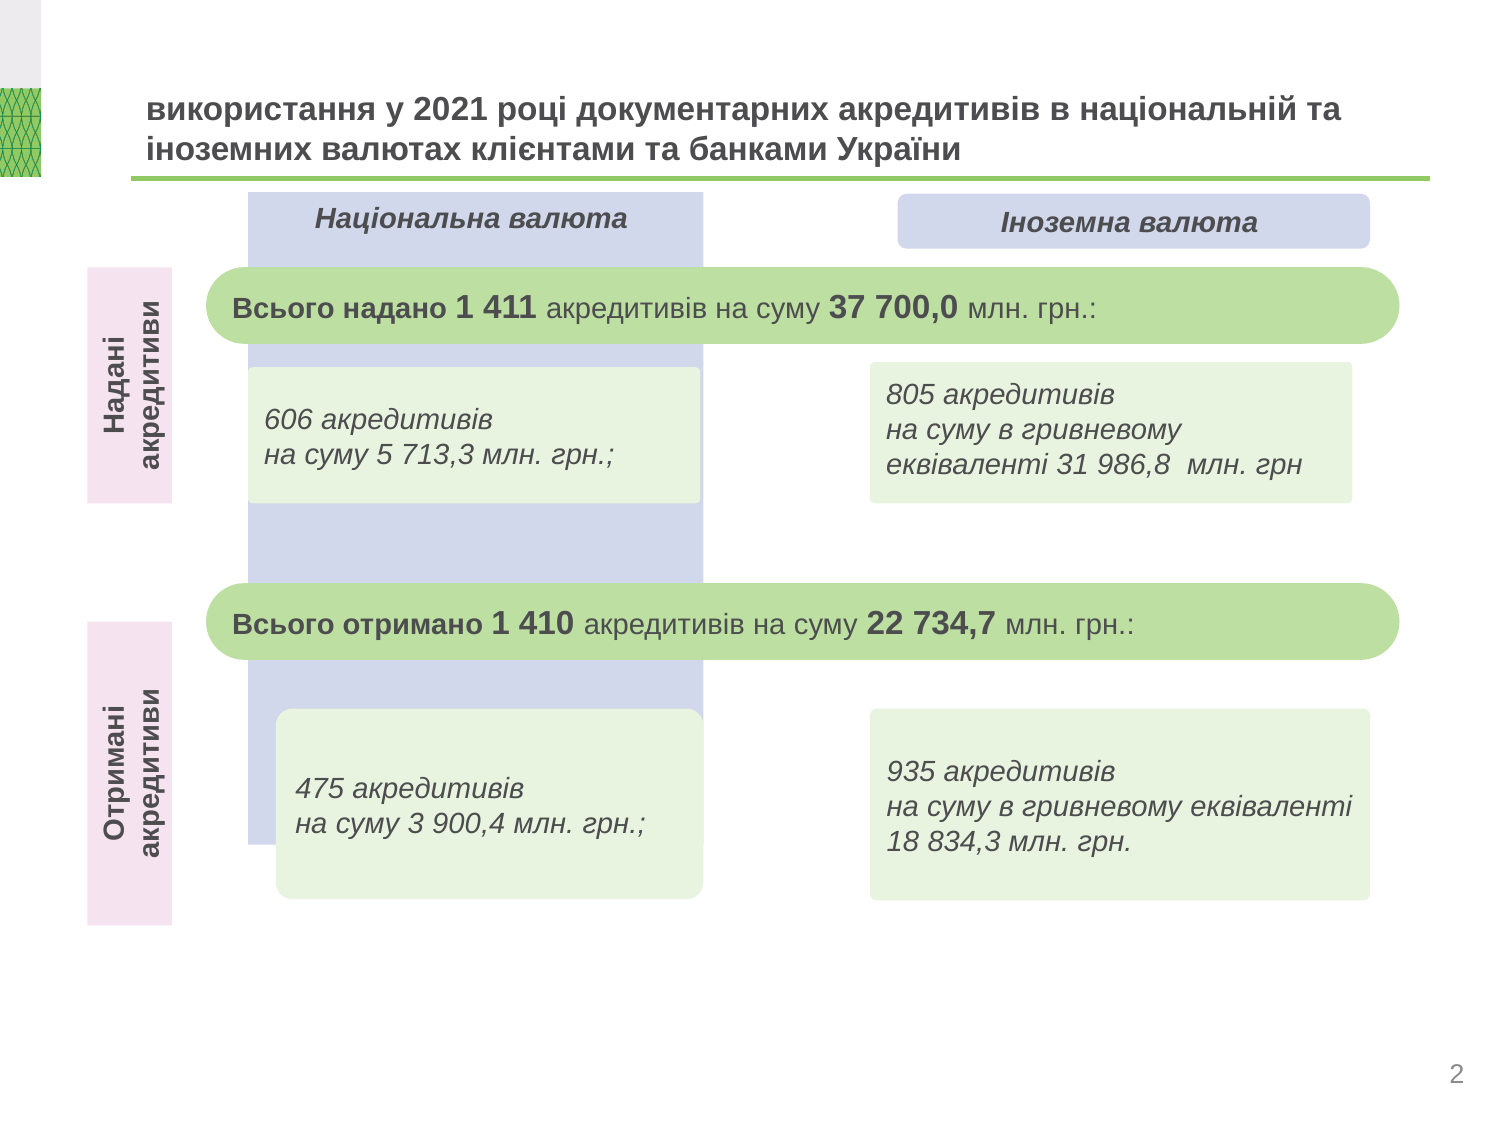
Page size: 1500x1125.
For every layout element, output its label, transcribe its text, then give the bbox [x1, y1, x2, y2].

list Національна валюта [248, 192, 704, 267]
list Національна валюта [248, 660, 704, 845]
text_box Надані акредитиви [85, 265, 174, 506]
slide_number 2 [1350, 1035, 1480, 1111]
text_box 805 акредитивів на суму в гривневому еквіваленті 31 986,8 млн. грн [867, 359, 1355, 506]
text_box 935 акредитивів на суму в гривневому еквіваленті 18 834,3 млн. грн. [867, 706, 1373, 903]
text_box Отримані акредитиви [85, 620, 174, 927]
text_box Всього надано 1 411 акредитивів на суму 37 700,0 млн. грн.: [203, 265, 1402, 346]
text_box 475 акредитивів на суму 3 900,4 млн. грн.; [273, 706, 706, 902]
list Національна валюта [248, 344, 704, 583]
text_box Всього отримано 1 410 акредитивів на суму 22 734,7 млн. грн.: [203, 581, 1402, 662]
text_box 606 акредитивів на суму 5 713,3 млн. грн.; [245, 365, 703, 506]
title використання у 2021 році документарних акредитивів в національній та іноземних валютах клієнтами та банками України [130, 56, 1430, 175]
picture [0, 88, 42, 177]
text_box Іноземна валюта [897, 193, 1371, 249]
